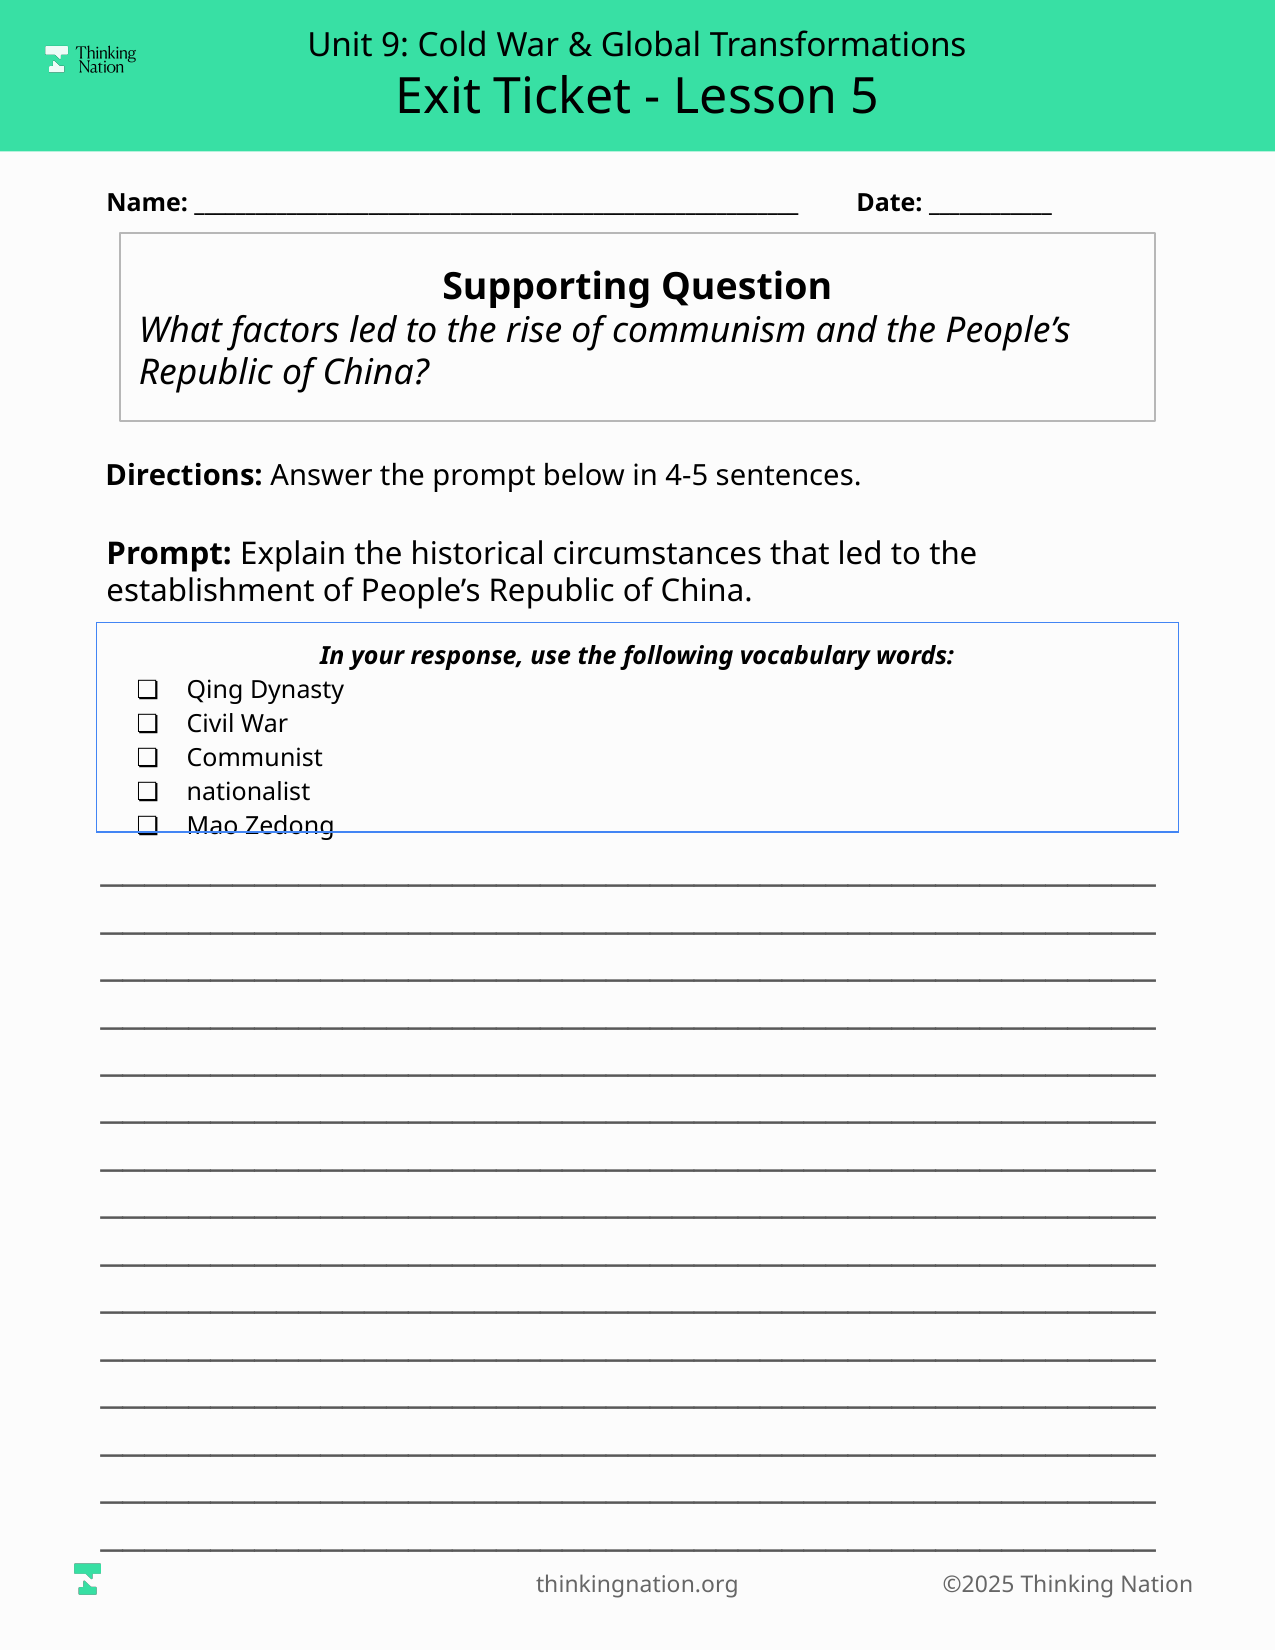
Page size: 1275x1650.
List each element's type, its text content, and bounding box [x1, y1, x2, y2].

picture [35, 37, 140, 82]
picture [65, 1557, 109, 1601]
text_box ________________________________________________________________________________________________________________________________________________________________________________________________________________________________________________________________________________________________ ________________________________________________________________________________________________________________________________________________________________________________________________________________________________________________________________________________________________________________________________________________________________________________________________________________________________________________ [85, 825, 1179, 1536]
text_box ©2025 Thinking Nation [907, 1553, 1210, 1605]
text_box Supporting Question What factors led to the rise of communism and the People’s Republic of China? [119, 232, 1156, 422]
text_box thinkingnation.org [486, 1553, 789, 1605]
text_box Unit 9: Cold War & Global Transformations Exit Ticket - Lesson 5 [0, 0, 1275, 152]
table_header In your response, use the following vocabulary words: Qing Dynasty Civil War Communist nationalist Mao Zedong [97, 623, 1178, 831]
text_box Name: ___________________________________________________________ Date: ____________ [91, 170, 1214, 214]
text_box Directions: Answer the prompt below in 4-5 sentences. [90, 440, 1215, 506]
text_box Prompt: Explain the historical circumstances that led to the establishment of People’s Republic of China. [91, 518, 1173, 623]
